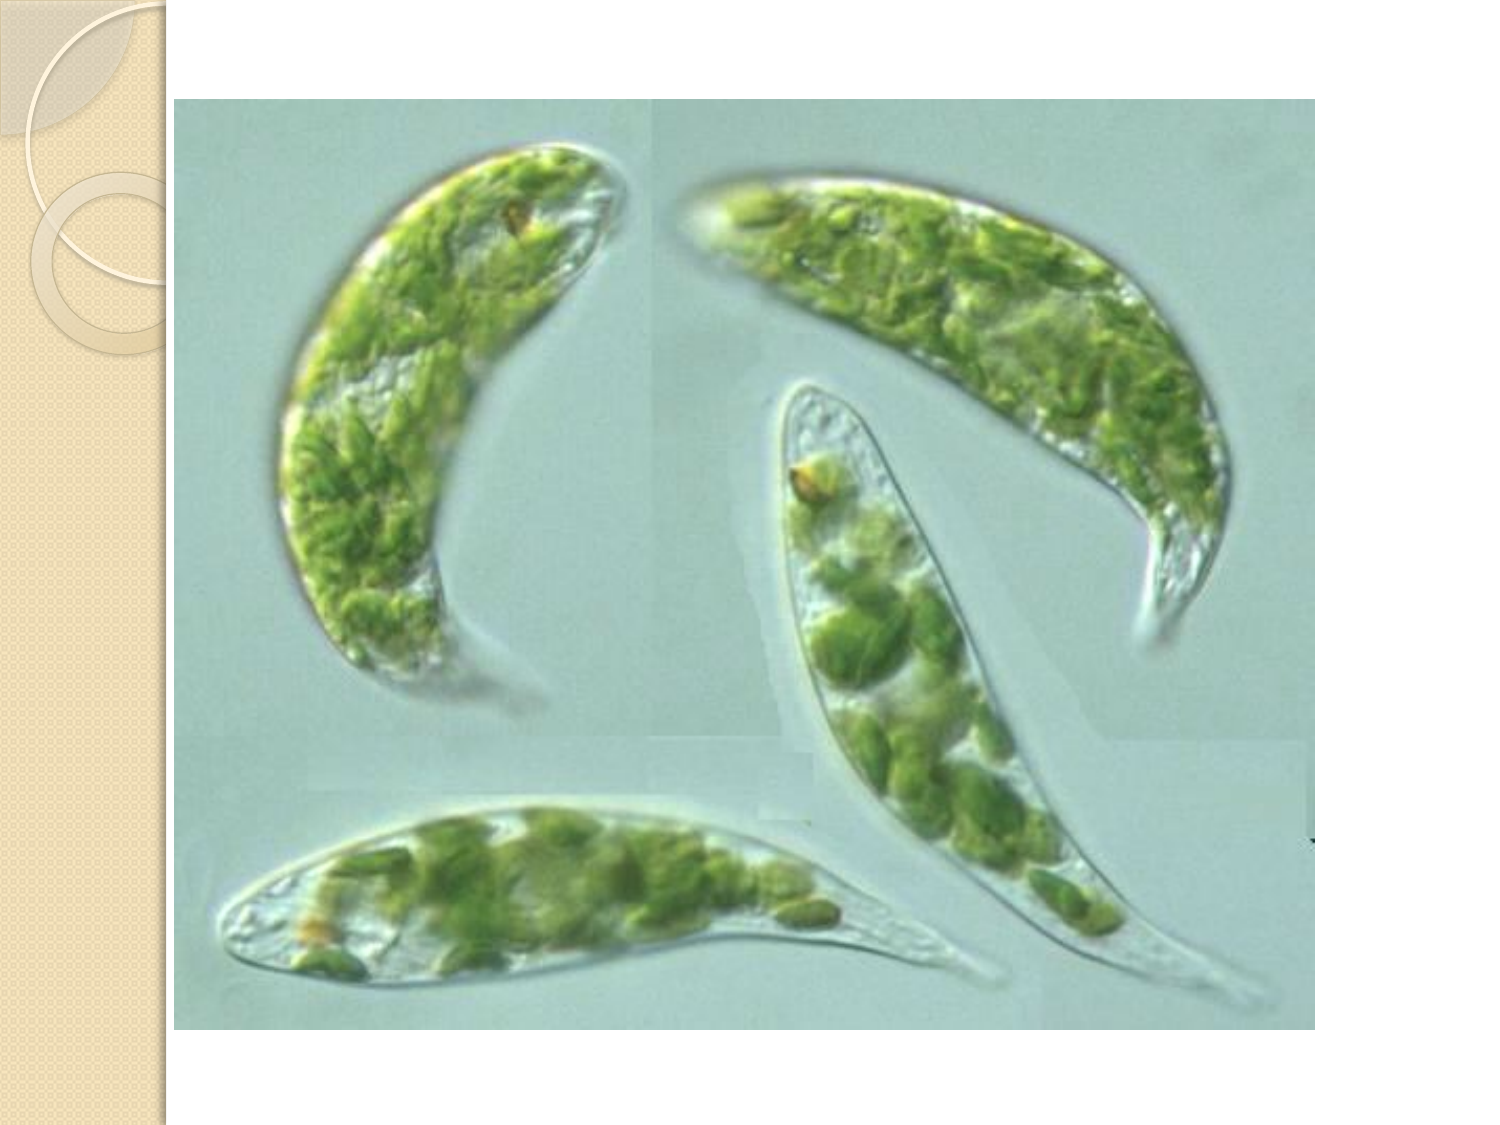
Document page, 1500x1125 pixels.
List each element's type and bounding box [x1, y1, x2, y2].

list [174, 99, 1315, 1031]
